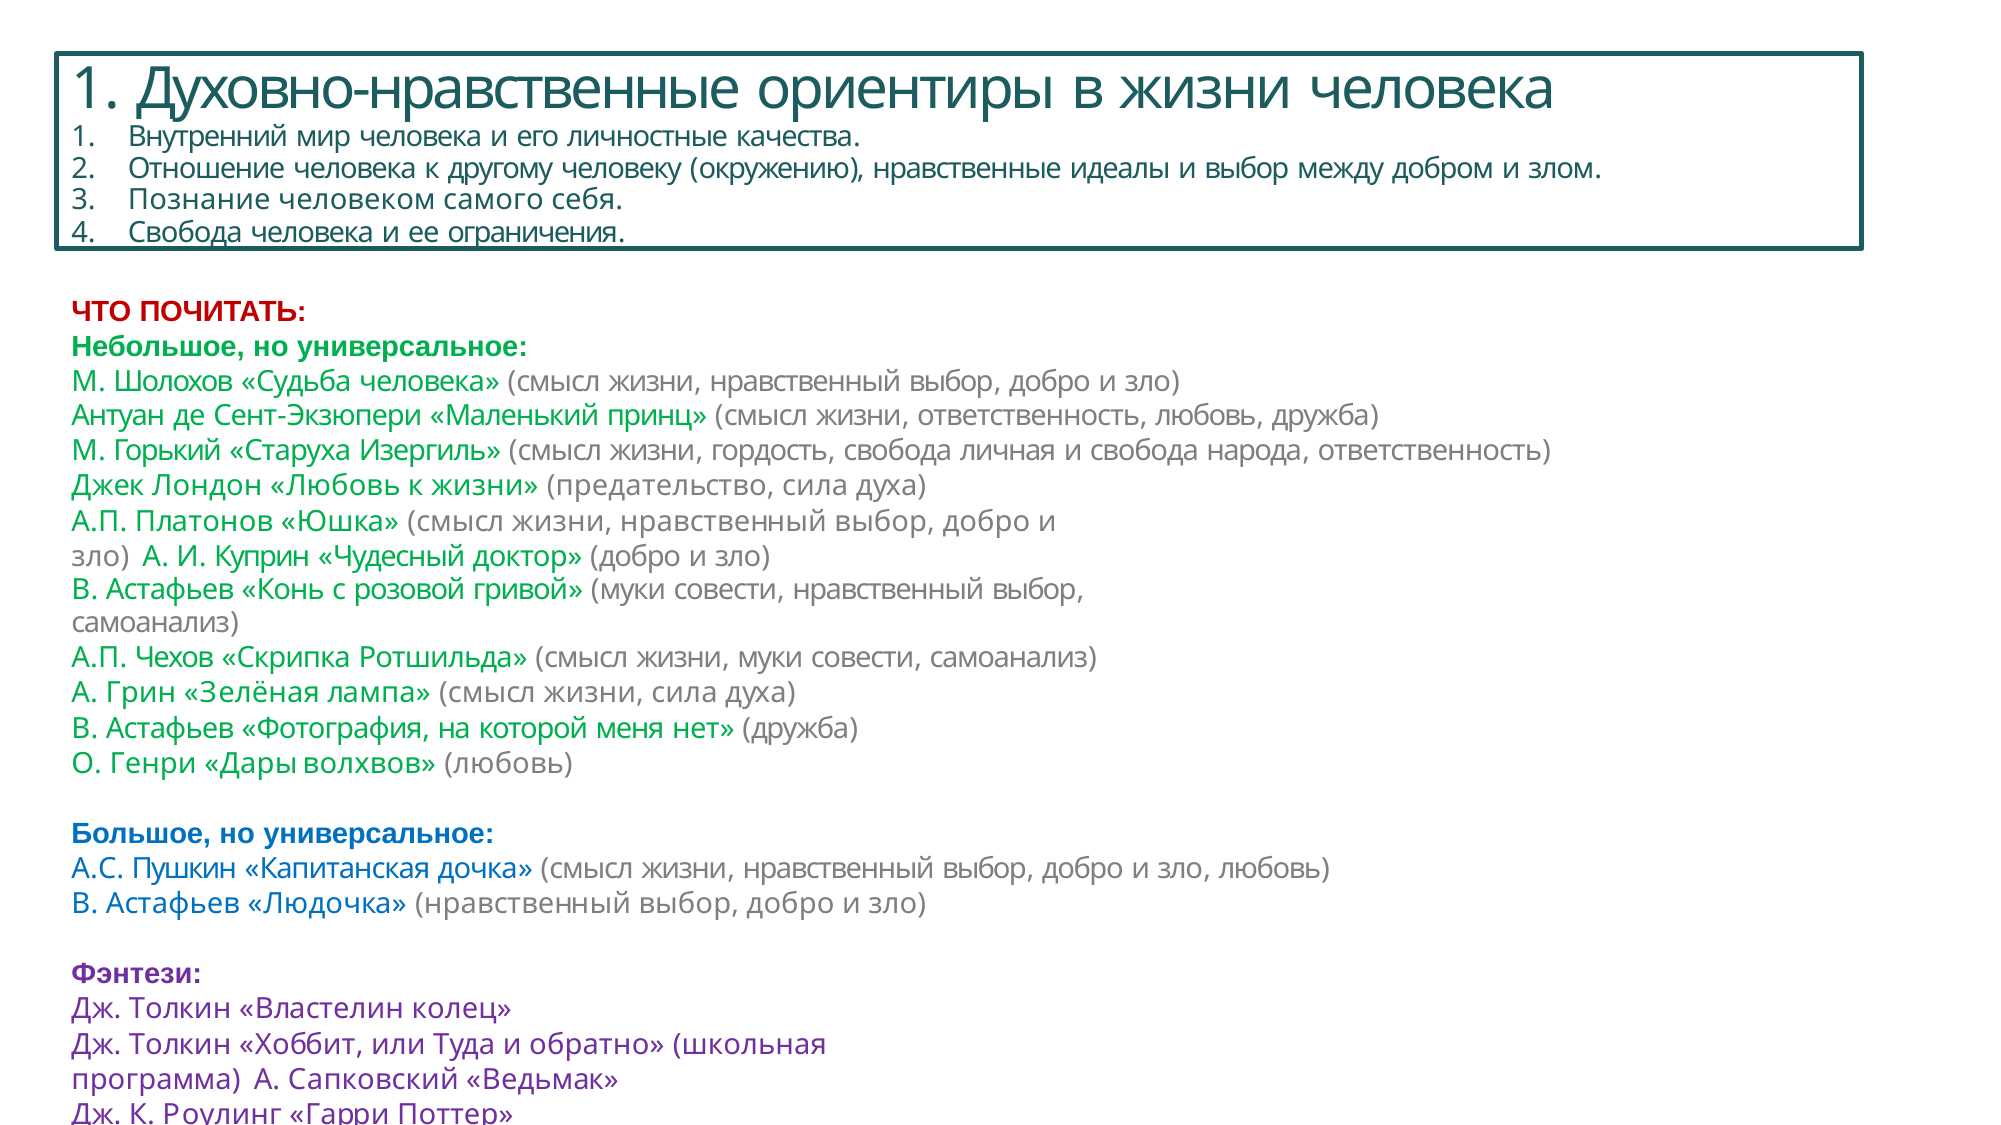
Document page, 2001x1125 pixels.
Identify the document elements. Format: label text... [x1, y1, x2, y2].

text_box ЧТО ПОЧИТАТЬ: Небольшое, но универсальное: М. Шолохов «Судьба человека» (смысл жизни, нравственный выбор, добро и зло) Антуан де Сент-Экзюпери «Маленький принц» (смысл жизни, ответственность, любовь, дружба) М. Горький «Старуха Изергиль» (смысл жизни, гордость, свобода личная и свобода народа, ответственность) Джек Лондон «Любовь к жизни» (предательство, сила духа) А.П. Платонов «Юшка» (смысл жизни, нравственный выбор, добро и зло) А. И. Куприн «Чудесный доктор» (добро и зло) В. Астафьев «Конь с розовой гривой» (муки совести, нравственный выбор, самоанализ) А.П. Чехов «Скрипка Ротшильда» (смысл жизни, муки совести, самоанализ) А. Грин «Зелёная лампа» (смысл жизни, сила духа) В. Астафьев «Фотография, на которой меня нет» (дружба) О. Генри «Дары волхвов» (любовь) Большое, но универсальное: А.С. Пушкин «Капитанская дочка» (смысл жизни, нравственный выбор, добро и зло, любовь) В. Астафьев «Людочка» (нравственный выбор, добро и зло) Фэнтези: Дж. Толкин «Властелин колец» Дж. Толкин «Хоббит, или Туда и обратно» (школьная программа) А. Сапковский «Ведьмак» Дж. К. Роулинг «Гарри Поттер» [69, 290, 1597, 1125]
text_box Духовно-нравственные ориентиры в жизни человека Внутренний мир человека и его личностные качества. Отношение человека к другому человеку (окружению), нравственные идеалы и выбор между добром и злом. Познание человеком самого себя. Свобода человека и ее ограничения. [56, 53, 1862, 249]
